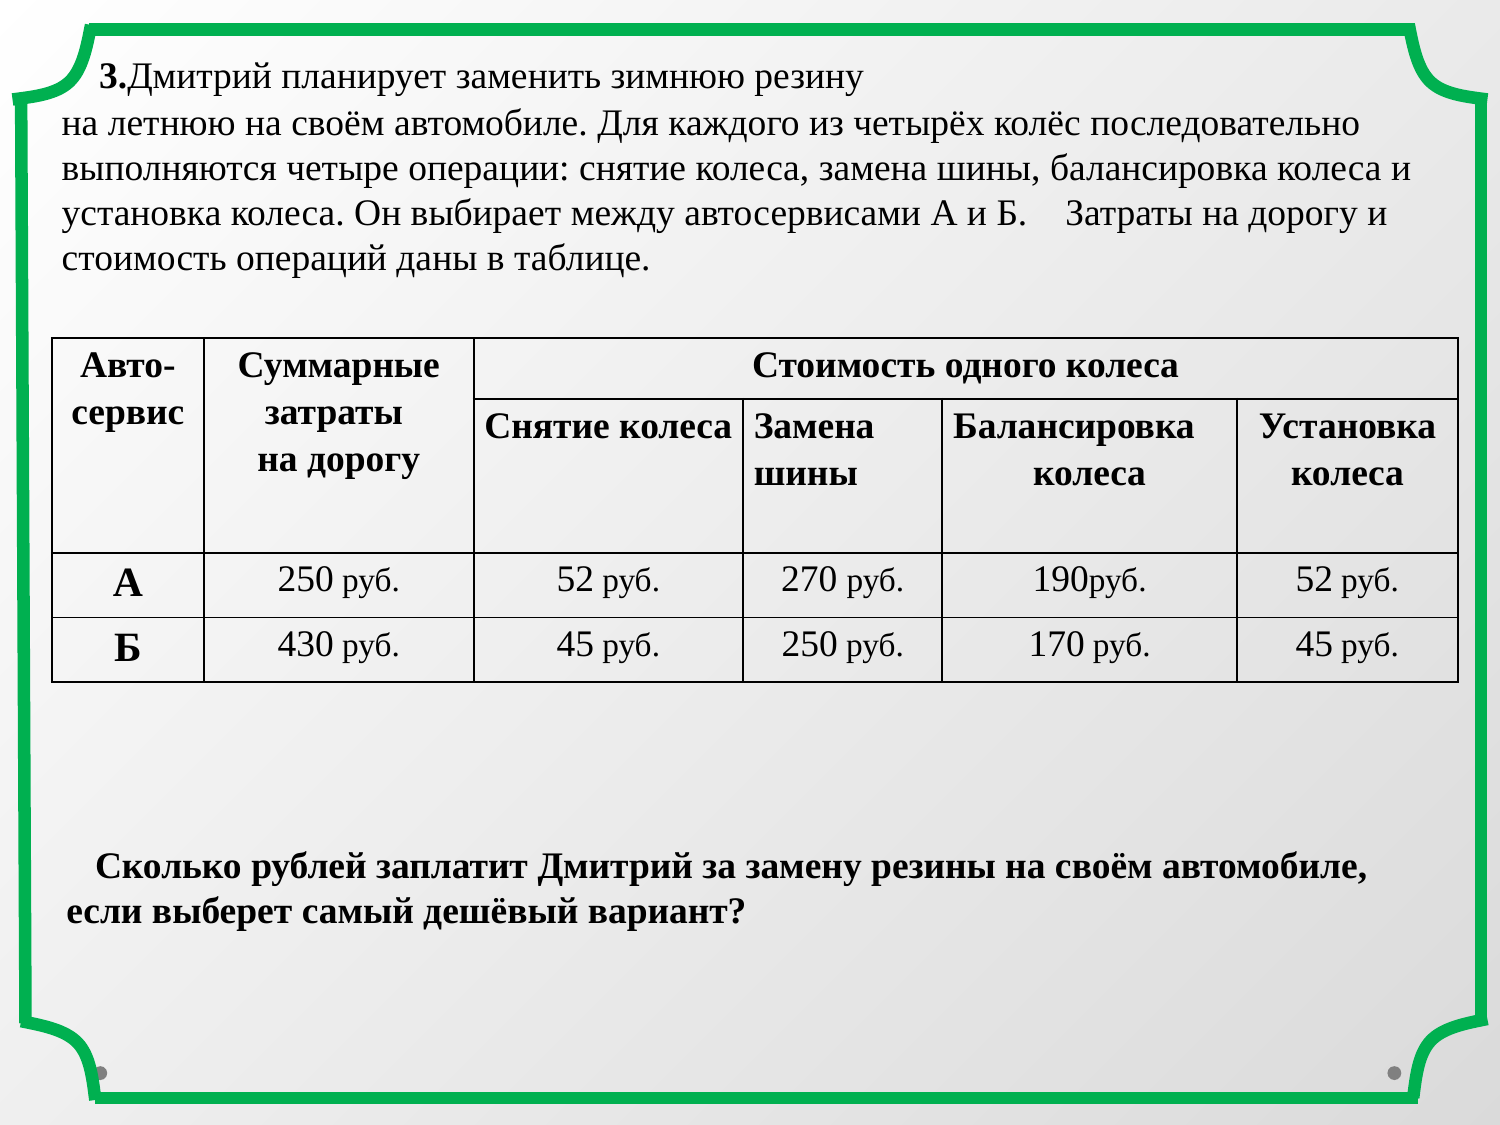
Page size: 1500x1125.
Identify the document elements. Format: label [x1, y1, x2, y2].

text_box [12, 24, 1488, 1101]
